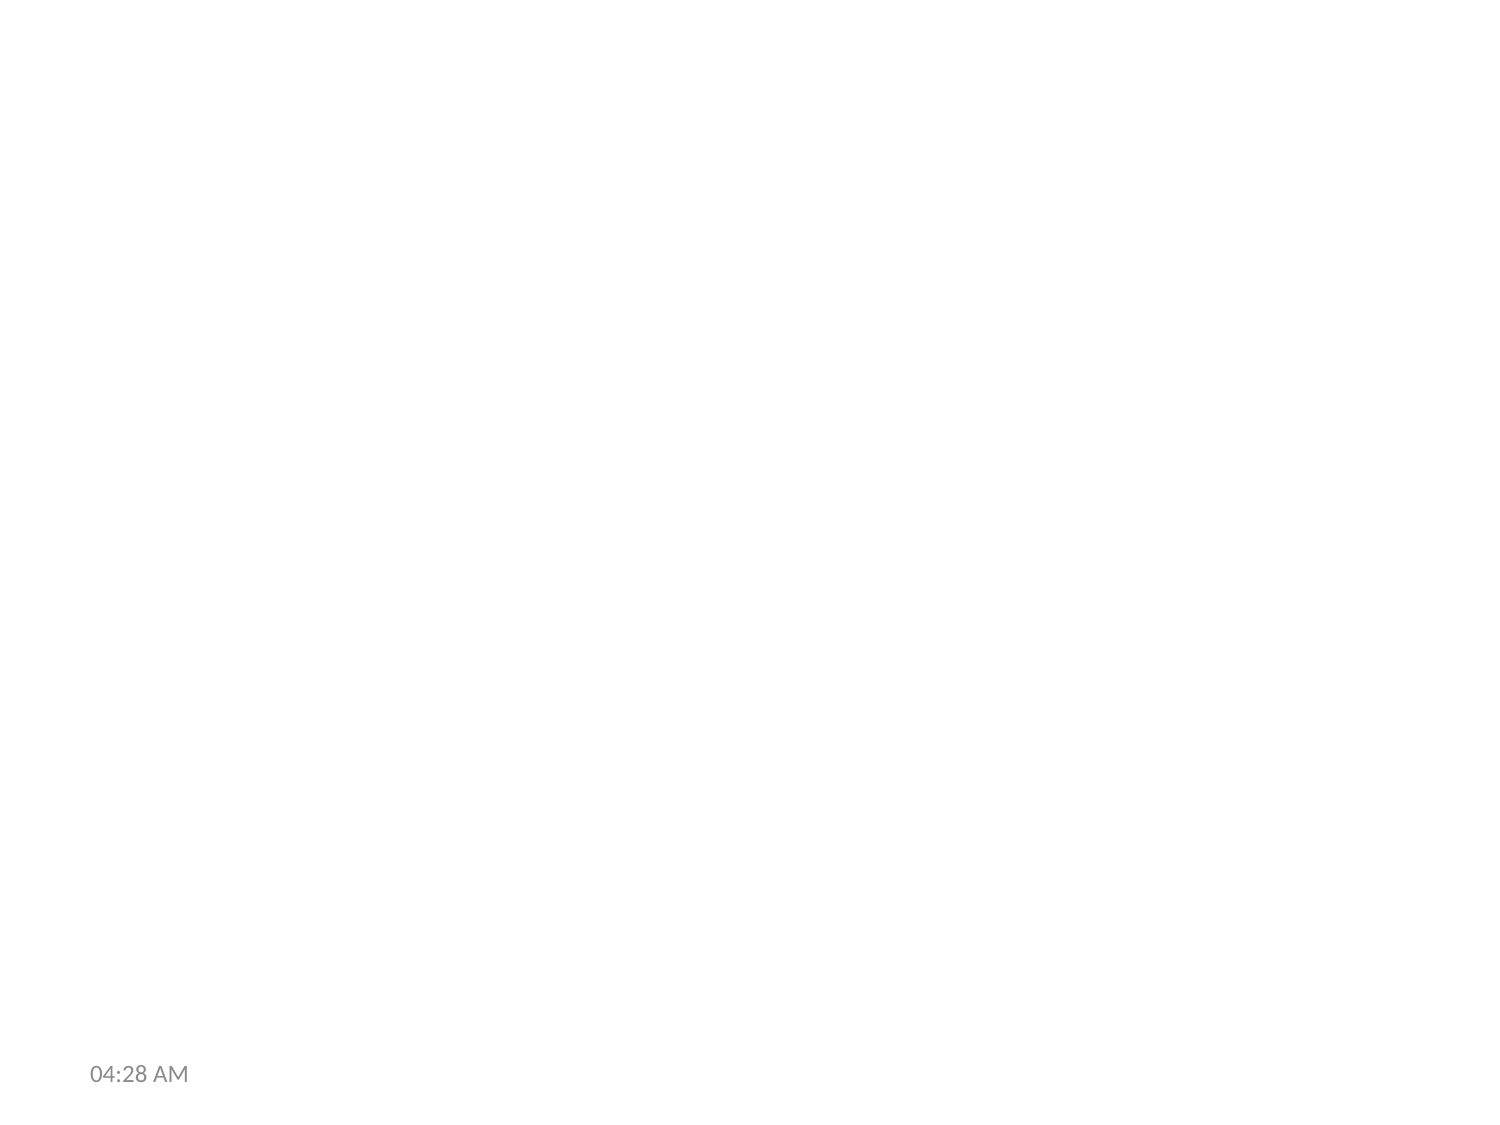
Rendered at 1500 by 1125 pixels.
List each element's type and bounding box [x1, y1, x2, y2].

slide_number [75, 1042, 425, 1103]
